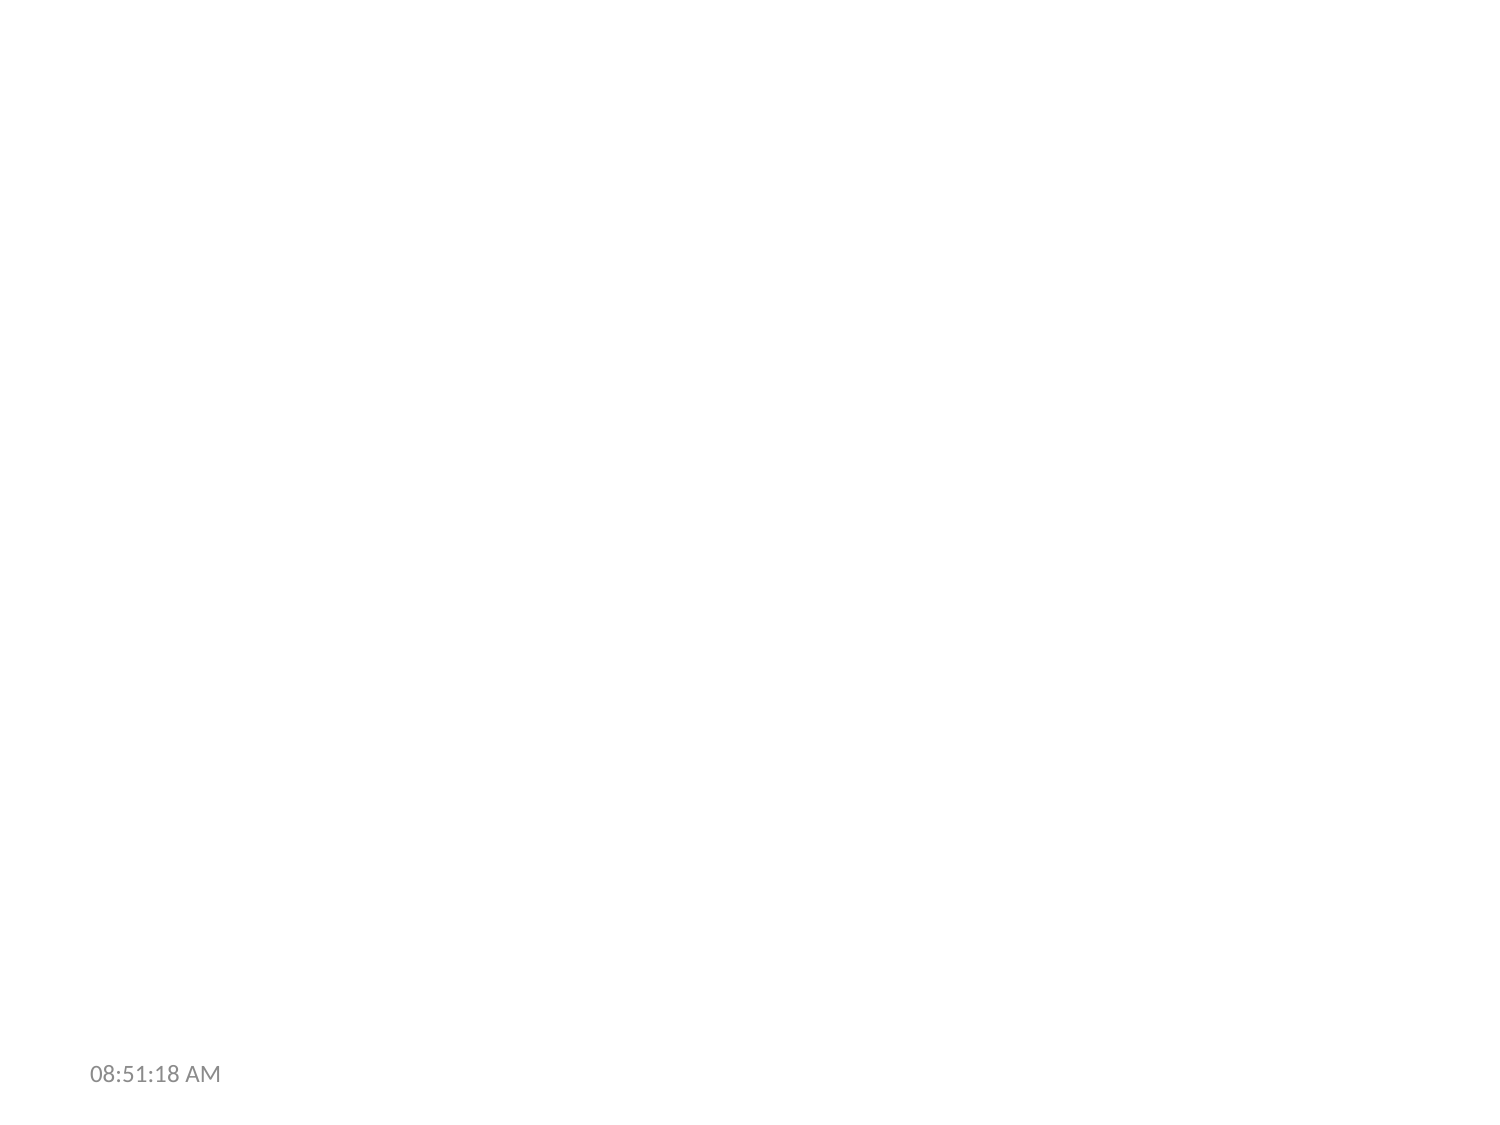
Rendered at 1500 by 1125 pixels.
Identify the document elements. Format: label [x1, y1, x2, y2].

slide_number [75, 1042, 425, 1103]
